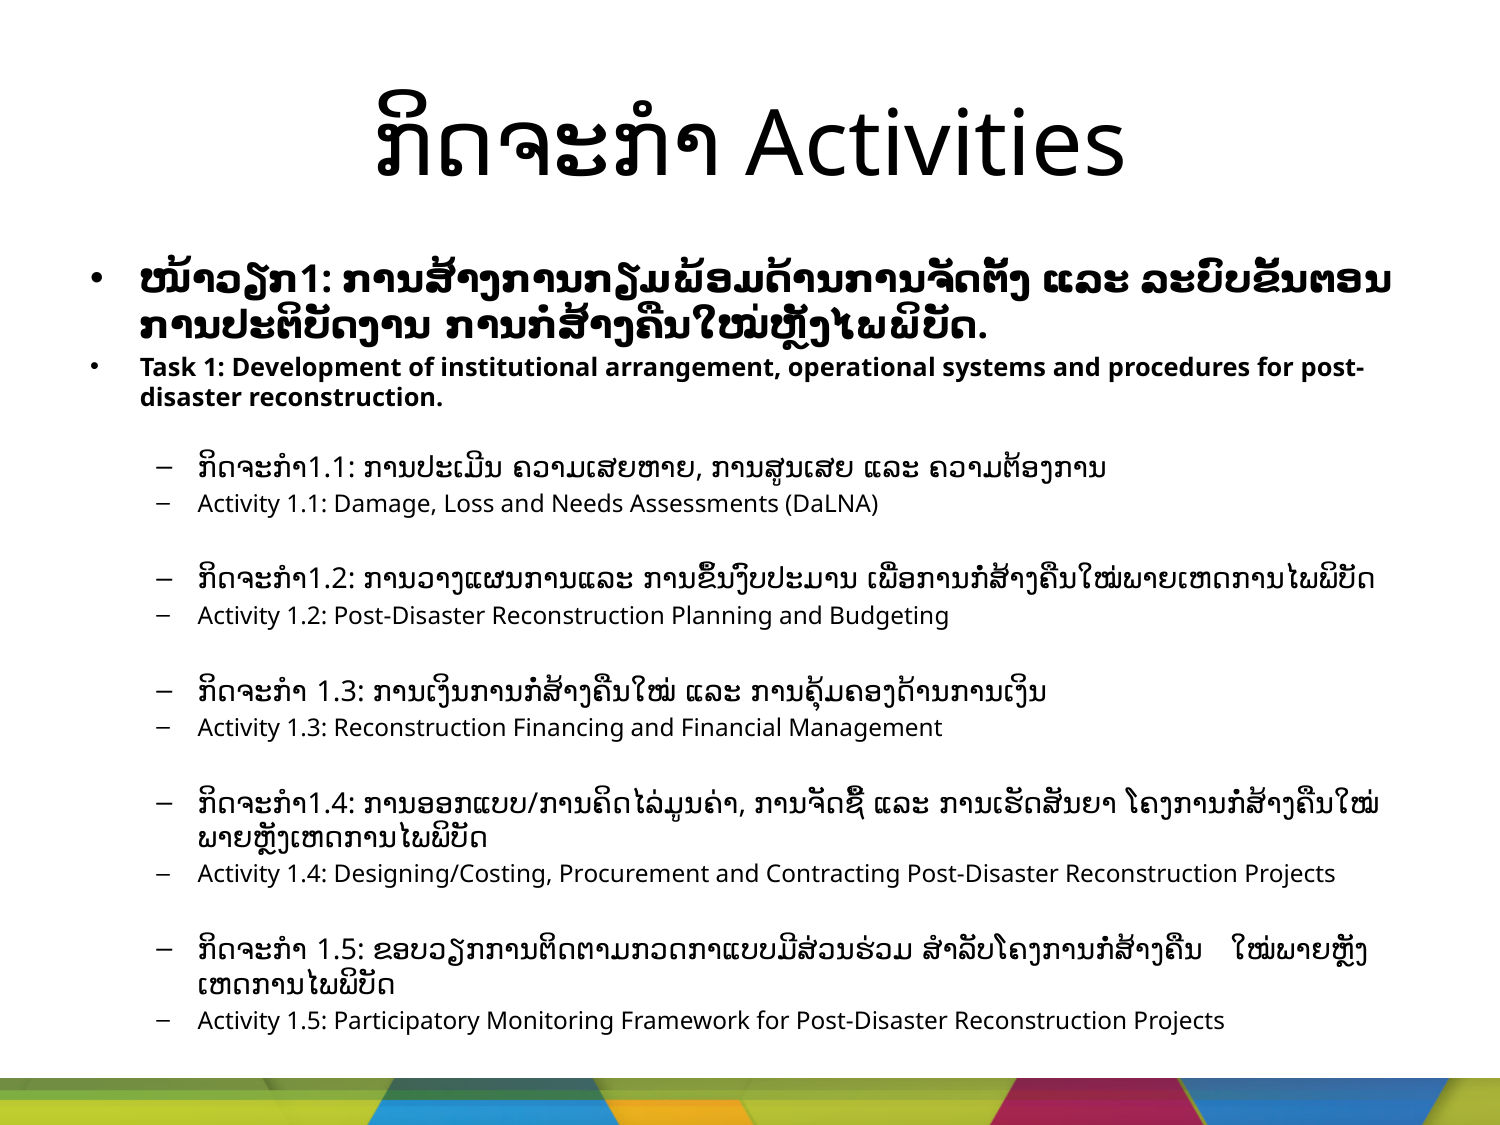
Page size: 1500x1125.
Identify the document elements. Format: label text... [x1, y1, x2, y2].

title ກິດຈະກໍາ Activities [75, 45, 1425, 233]
picture [0, 1078, 1500, 1125]
list ໜ້າວຽກ1: ການສ້າງການກຽມພ້ອມດ້ານການ​ຈັດ​ຕັ້ງ ແລະ ລະບົບຂັ້ນຕອນການປະຕິບັດງານ ການກໍ່ສ້າງຄືນໃໝ່ຫຼັງໄພພິບັດ. Task 1: Development of institutional arrangement, operational systems and procedures for post-disaster reconstruction. ກິດຈະກໍາ1.1: ການປະເມີນ ຄວາມເສຍຫາຍ, ການສູນເສຍ ແລະ ຄວາມຕ້ອງການ Activity 1.1: Damage, Loss and Needs Assessments (DaLNA) ກິດຈະກໍາ1.2: ການວາງແຜນການແລະ ການຂຶ້ນງົບປະມານ ເພື່ອການກໍ່ສ້າງຄືນໃໝ່ພາຍເຫດການໄພພິບັດ Activity 1.2: Post-Disaster Reconstruction Planning and Budgeting ກິດຈະກໍາ 1.3: ການເງິນການກໍ່ສ້າງຄືນໃໝ່ ແລະ ການຄຸ້ມຄອງດ້ານການເງິນ Activity 1.3: Reconstruction Financing and Financial Management ກິດຈະກໍາ1.4: ການອອກແບບ/ການຄິດໄລ່ມູນຄ່າ, ການຈັດຊື້ ແລະ ການເຮັດສັນຍາ ໂຄງການກໍ່ສ້າງຄືນໃໝ່ພາຍຫຼັງເຫດການໄພພິບັດ Activity 1.4: Designing/Costing, Procurement and Contracting Post-Disaster Reconstruction Projects ກິດຈະກໍາ 1.5: ຂອບວຽກການຕິດຕາມກວດກາແບບມີສ່ວນຮ່ວມ ສຳລັບໂຄງການກໍ່ສ້າງຄືນ ໃໝ່ພາຍຫຼັງເຫດການໄພພິບັດ Activity 1.5: Participatory Monitoring Framework for Post-Disaster Reconstruction Projects [75, 246, 1425, 1067]
